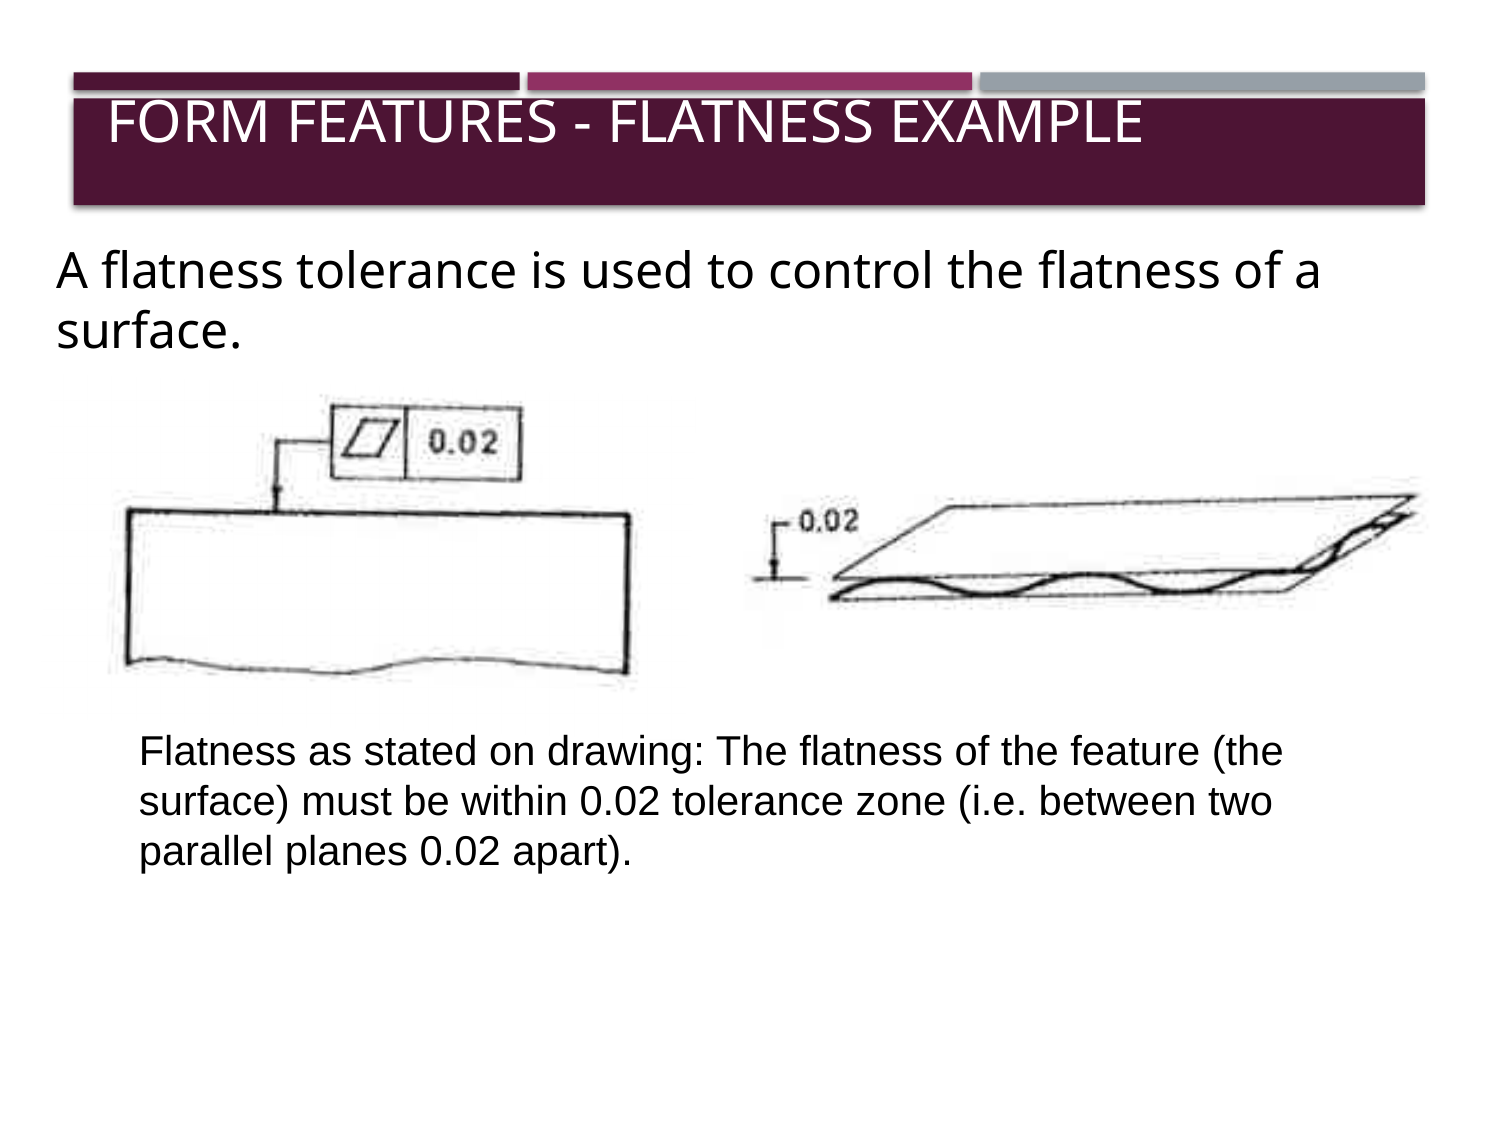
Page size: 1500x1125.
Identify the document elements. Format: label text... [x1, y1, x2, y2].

title Form Features - Flatness Example [91, 30, 1400, 162]
text_box Flatness as stated on drawing: The flatness of the feature (the surface) must be within 0.02 tolerance zone (i.e. between two parallel planes 0.02 apart). [123, 716, 1329, 881]
picture [711, 420, 1470, 695]
text_box A flatness tolerance is used to control the flatness of a surface. [41, 231, 1469, 367]
picture [41, 376, 695, 729]
